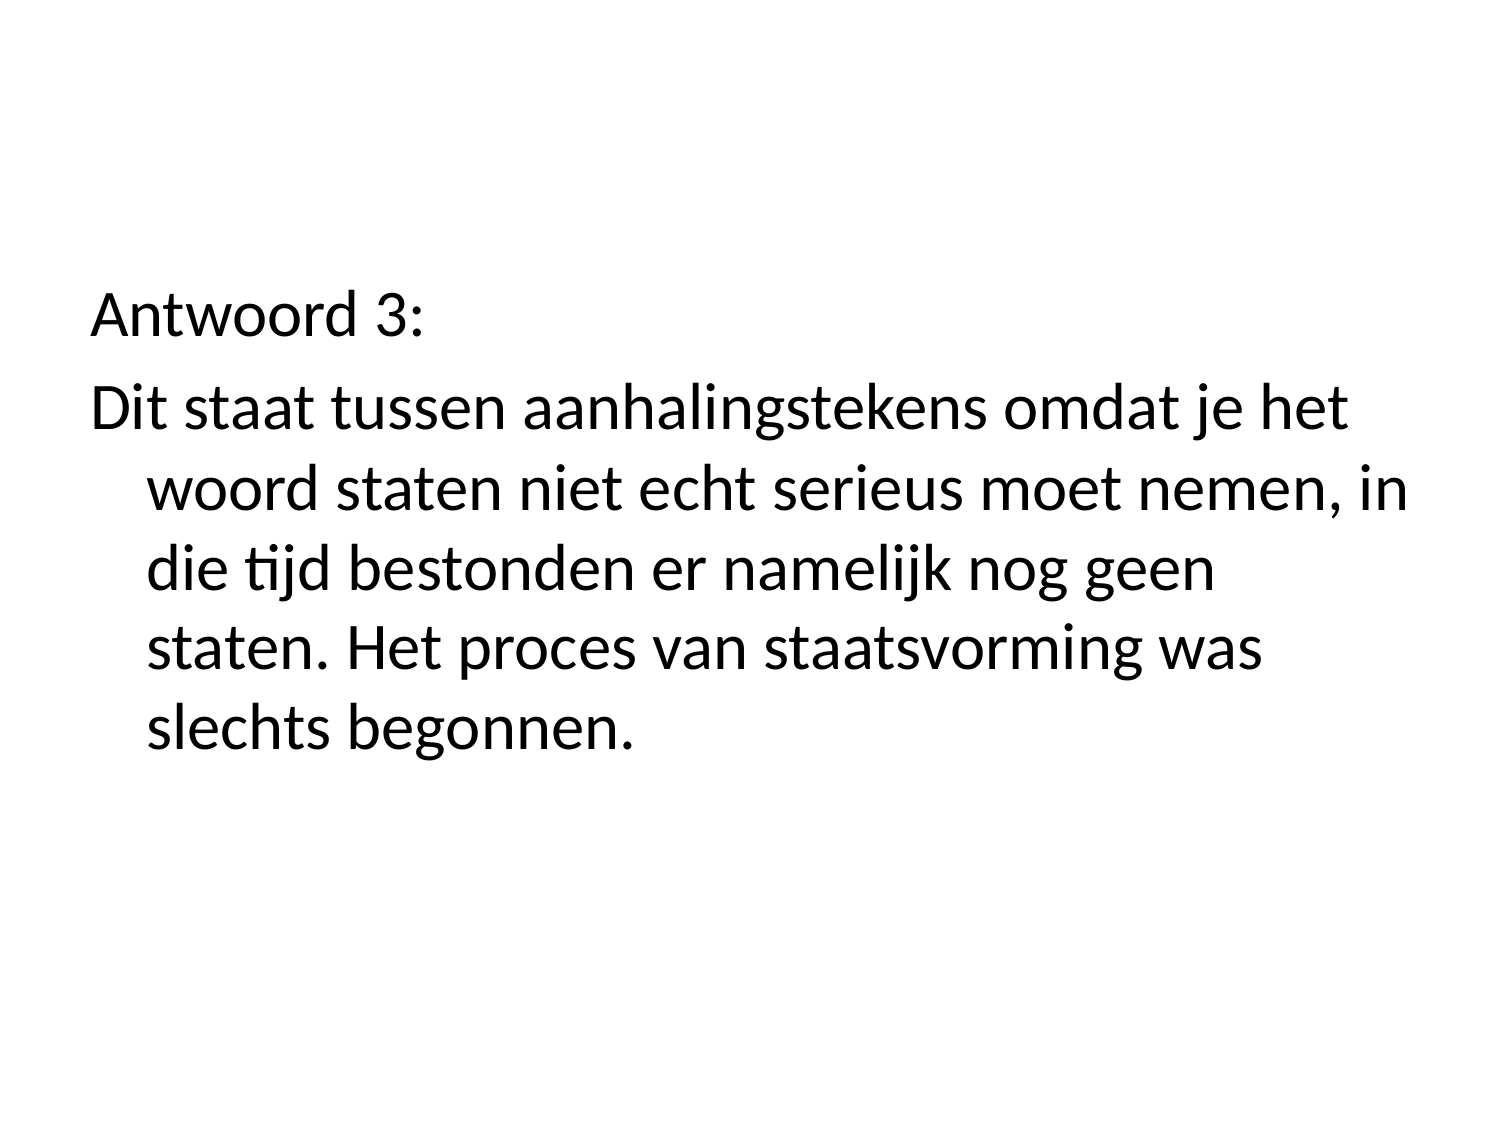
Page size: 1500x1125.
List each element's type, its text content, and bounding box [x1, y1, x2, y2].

list Antwoord 3: Dit staat tussen aanhalingstekens omdat je het woord staten niet echt serieus moet nemen, in die tijd bestonden er namelijk nog geen staten. Het proces van staatsvorming was slechts begonnen. [75, 262, 1425, 1005]
